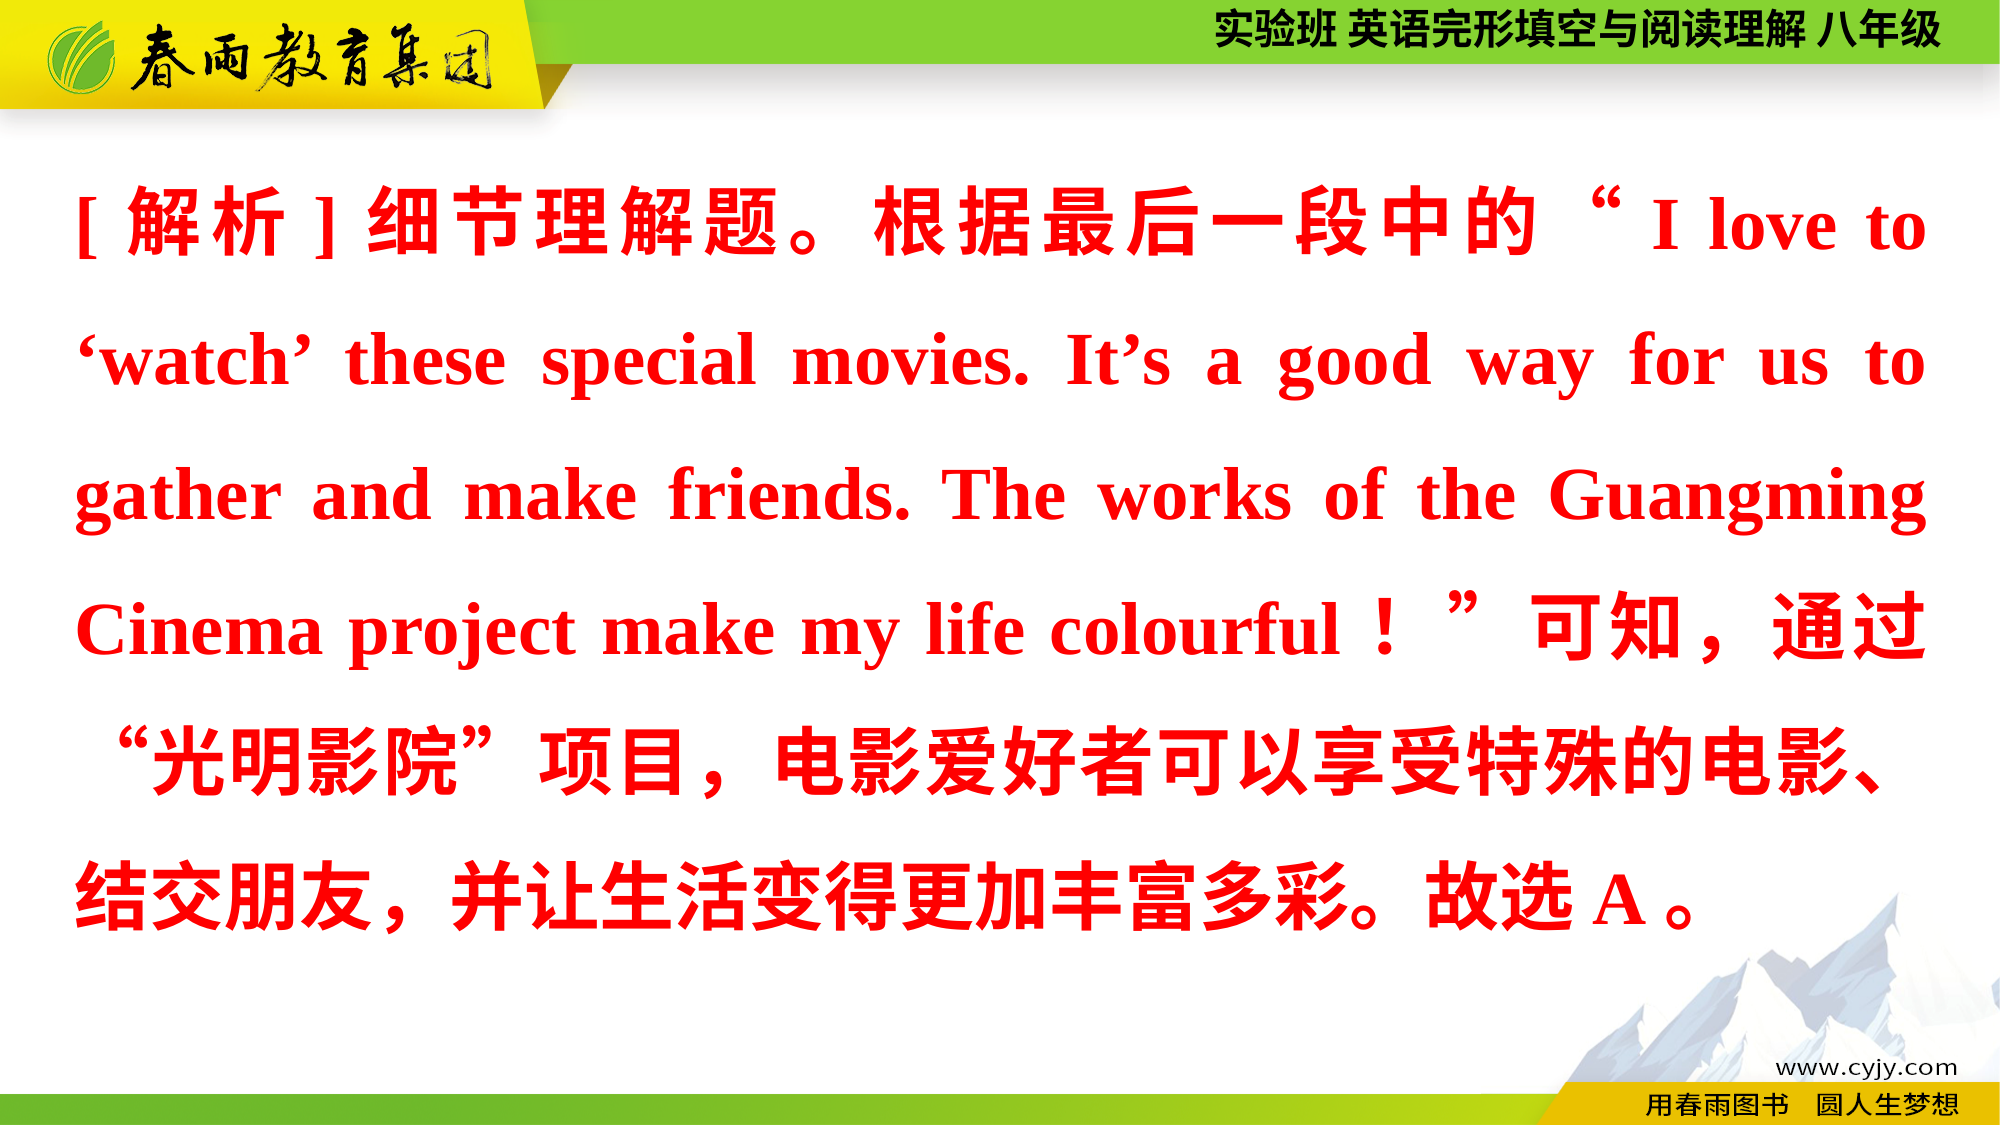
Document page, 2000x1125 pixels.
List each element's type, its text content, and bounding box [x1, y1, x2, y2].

picture [0, 0, 2000, 1125]
list [解析]细节理解题。根据最后一段中的“I love to ‘watch’ these special movies. It’s a good way for us to gather and make friends. The works of the Guangming Cinema project make my life colourful！”可知，通过“光明影院”项目，电影爱好者可以享受特殊的电影、结交朋友，并让生活变得更加丰富多彩。故选A。 [59, 122, 1944, 956]
